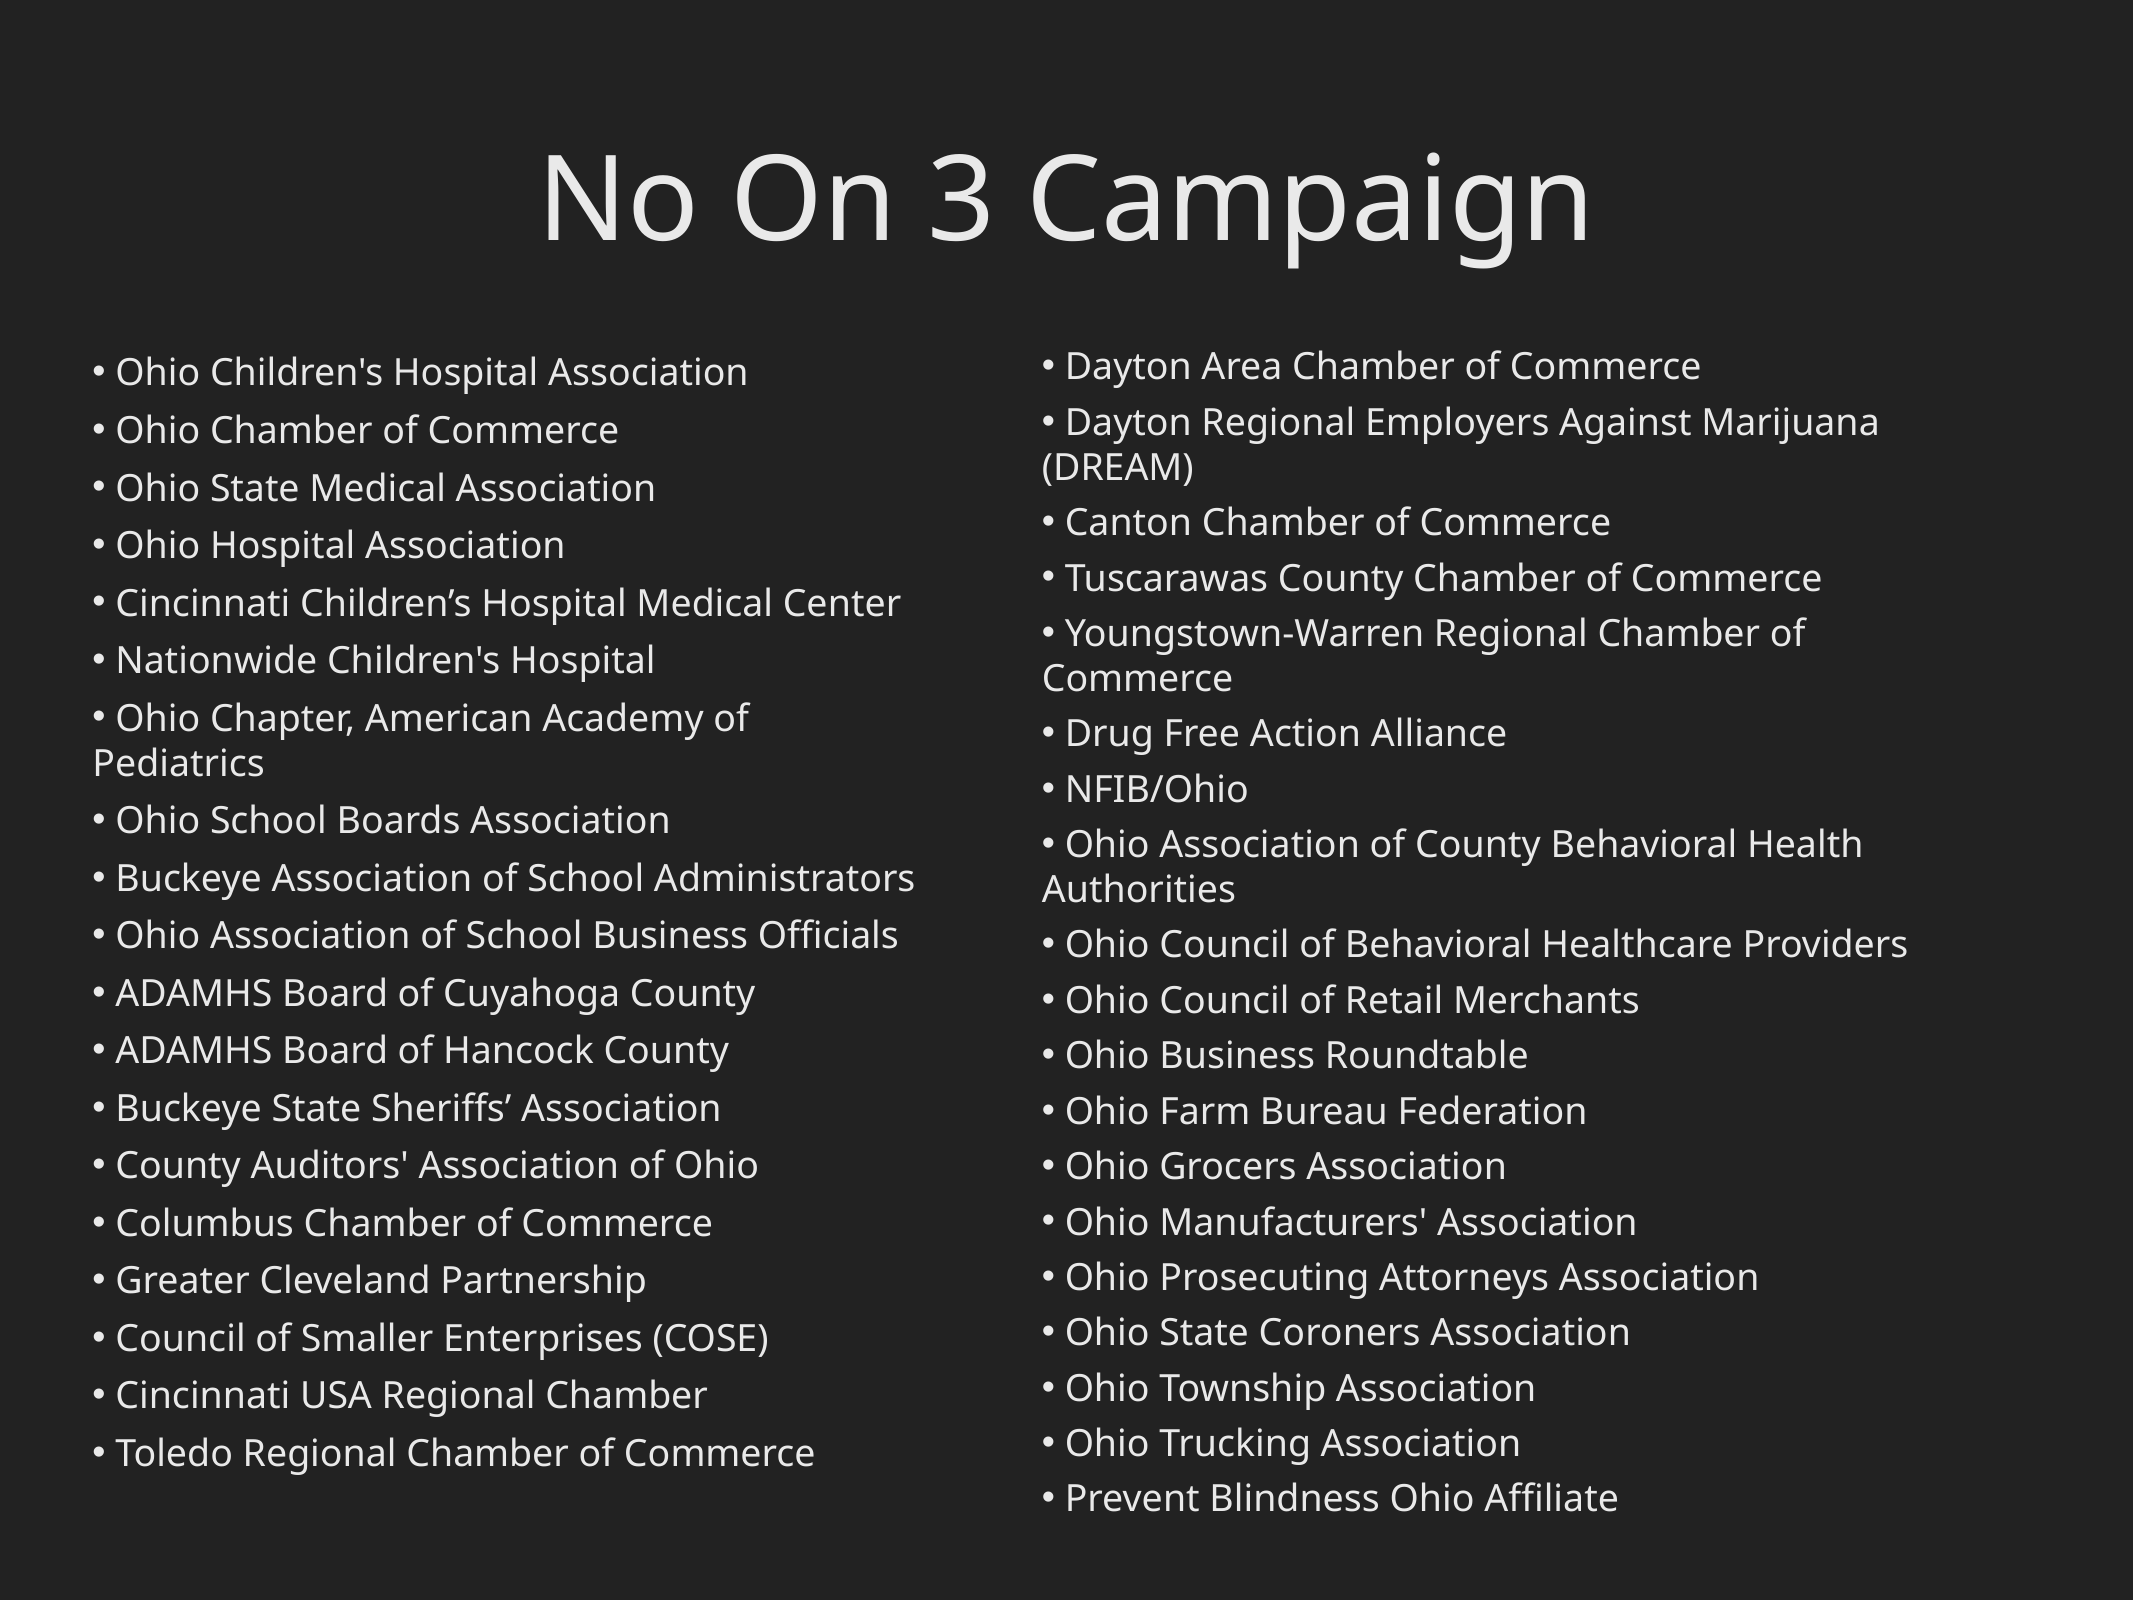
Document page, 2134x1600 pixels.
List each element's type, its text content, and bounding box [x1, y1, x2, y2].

text_box No On 3 Campaign [208, 114, 1925, 273]
text_box Dayton Area Chamber of Commerce Dayton Regional Employers Against Marijuana (DREAM) Canton Chamber of Commerce Tuscarawas County Chamber of Commerce Youngstown-Warren Regional Chamber of Commerce Drug Free Action Alliance NFIB/Ohio Ohio Association of County Behavioral Health Authorities Ohio Council of Behavioral Healthcare Providers Ohio Council of Retail Merchants Ohio Business Roundtable Ohio Farm Bureau Federation Ohio Grocers Association Ohio Manufacturers' Association Ohio Prosecuting Attorneys Association Ohio State Coroners Association Ohio Township Association Ohio Trucking Association Prevent Blindness Ohio Affiliate [1031, 331, 2009, 1531]
text_box Ohio Children's Hospital Association Ohio Chamber of Commerce Ohio State Medical Association Ohio Hospital Association Cincinnati Children’s Hospital Medical Center Nationwide Children's Hospital Ohio Chapter, American Academy of Pediatrics Ohio School Boards Association Buckeye Association of School Administrators Ohio Association of School Business Officials ADAMHS Board of Cuyahoga County ADAMHS Board of Hancock County Buckeye State Sheriffs’ Association County Auditors' Association of Ohio Columbus Chamber of Commerce Greater Cleveland Partnership Council of Smaller Enterprises (COSE) Cincinnati USA Regional Chamber Toledo Regional Chamber of Commerce [71, 337, 942, 1540]
